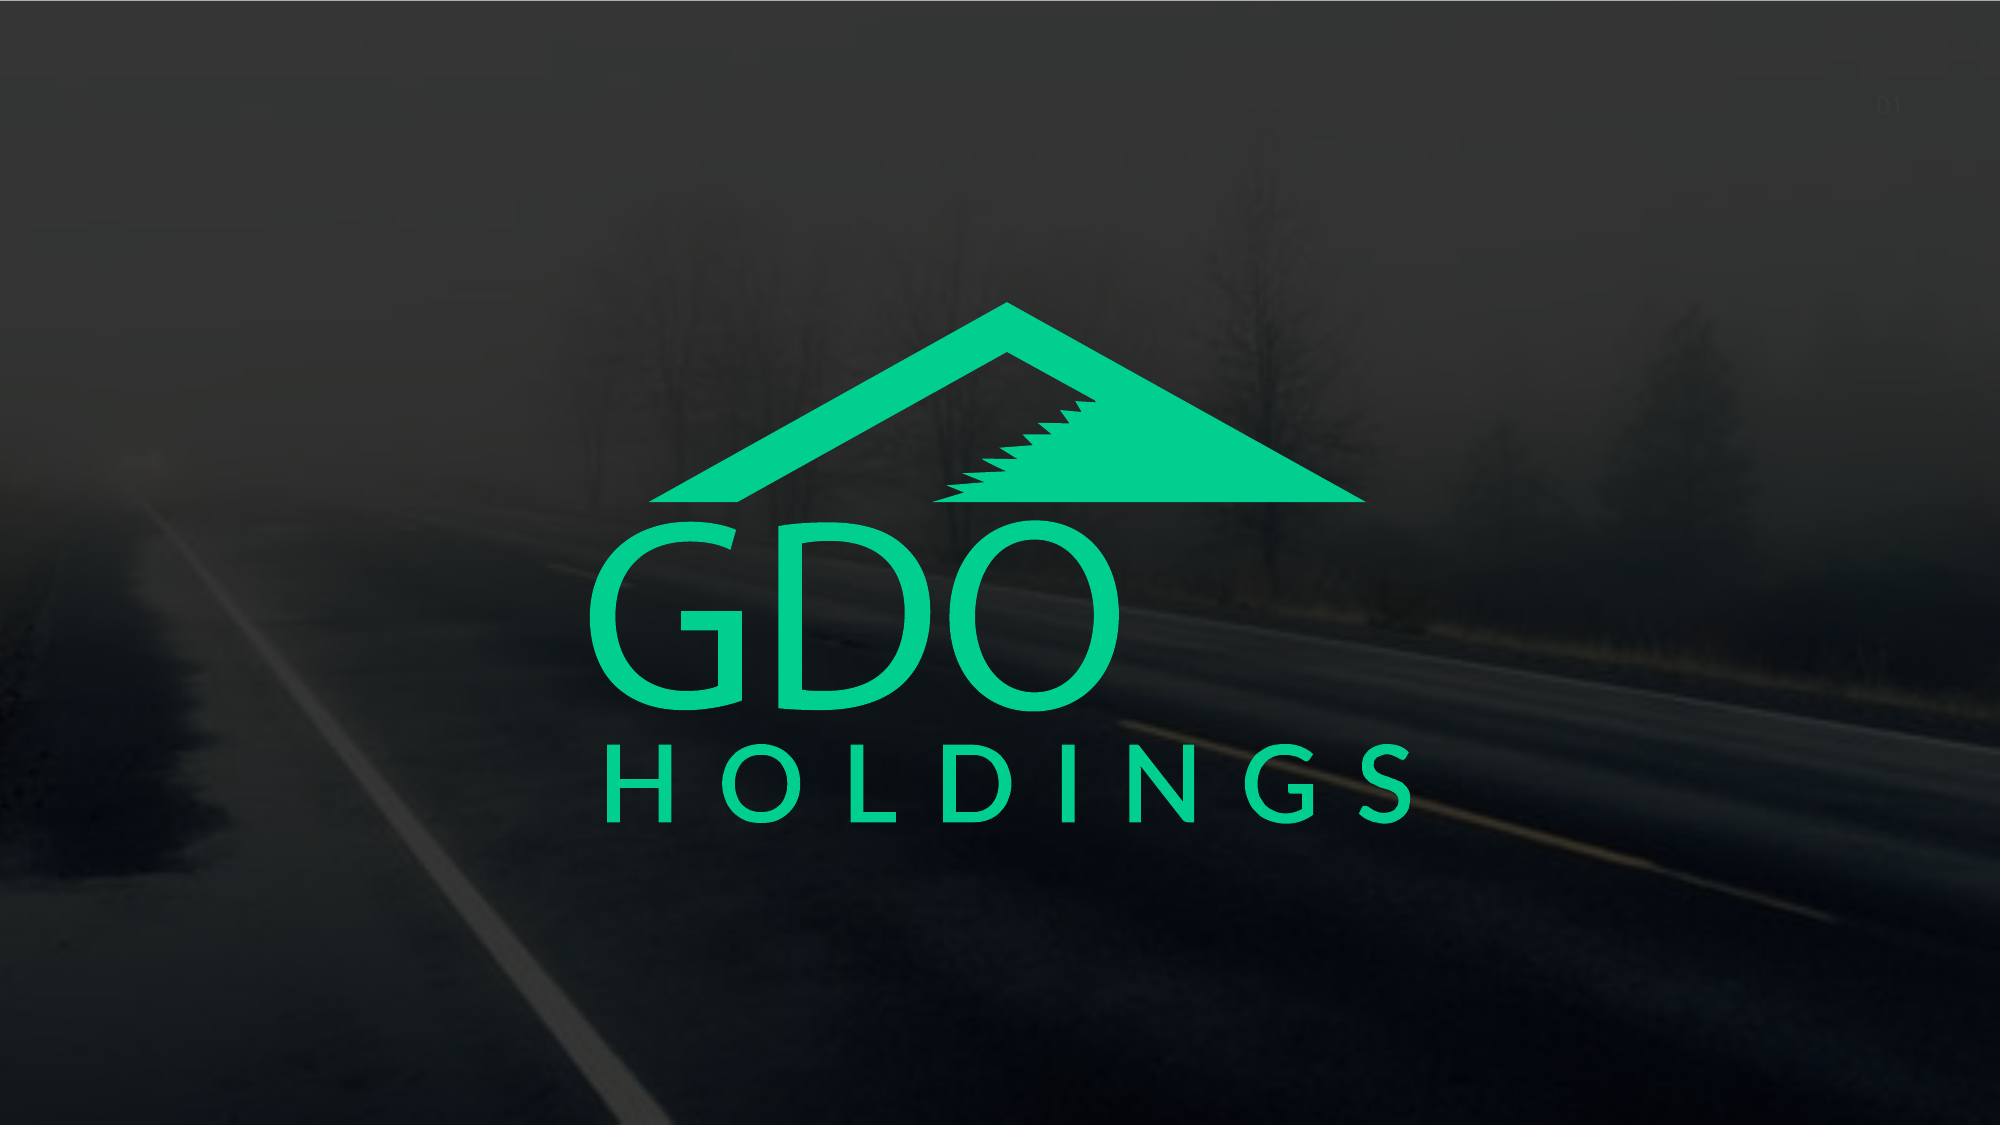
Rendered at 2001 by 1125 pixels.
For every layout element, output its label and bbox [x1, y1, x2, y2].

text_box [589, 302, 1411, 824]
picture [0, 0, 2000, 1125]
